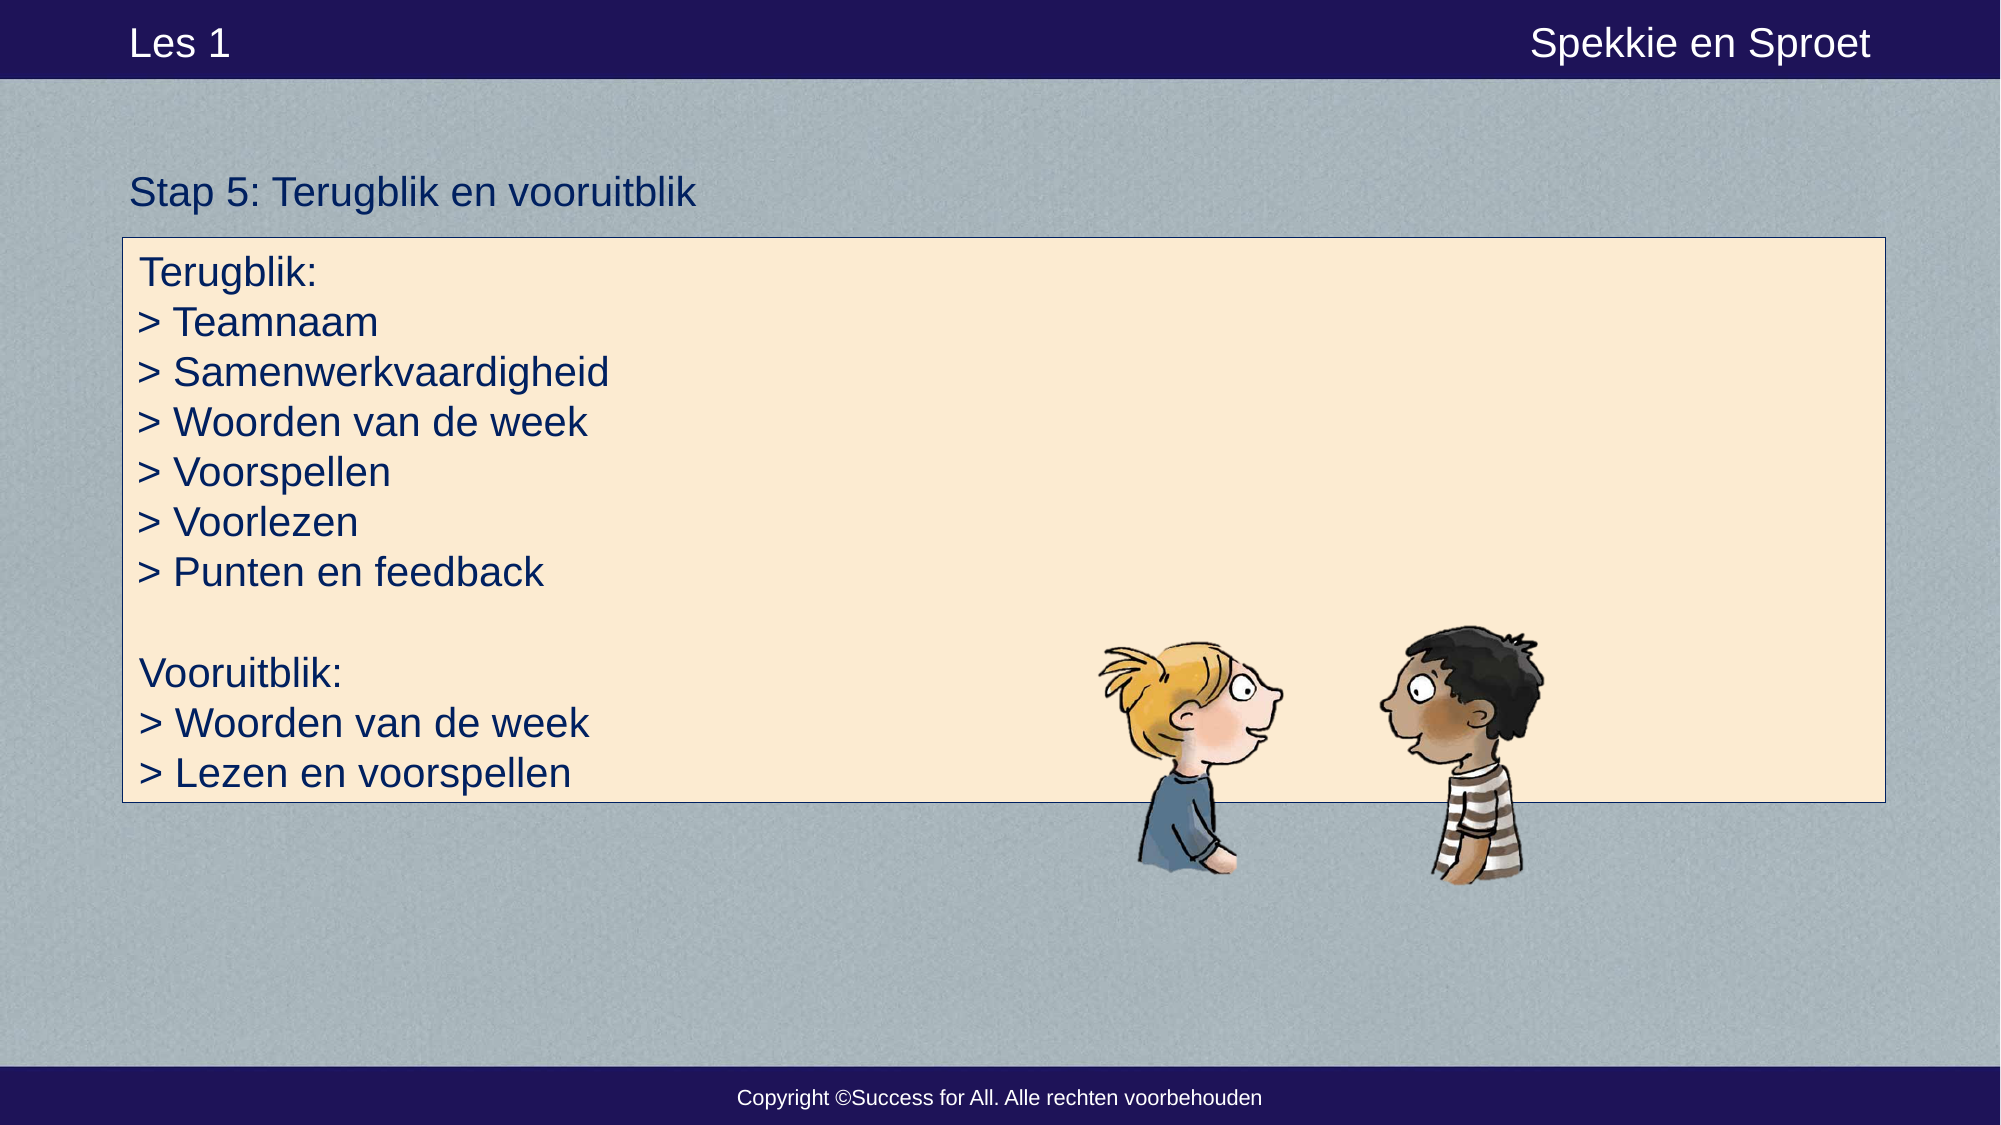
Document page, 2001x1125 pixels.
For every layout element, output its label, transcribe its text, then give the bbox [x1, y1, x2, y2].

text_box Copyright ©Success for All. Alle rechten voorbehouden [0, 1076, 2000, 1125]
picture [0, 0, 2001, 1125]
text_box Stap 5: Terugblik en vooruitblik [114, 157, 907, 223]
text_box Spekkie en Sproet [999, 8, 1886, 73]
text_box Terugblik: > Teamnaam > Samenwerkvaardigheid > Woorden van de week > Voorspellen > Voorlezen > Punten en feedback Vooruitblik: > Woorden van de week > Lezen en voorspellen [122, 237, 1886, 803]
text_box Les 1 [114, 8, 354, 73]
